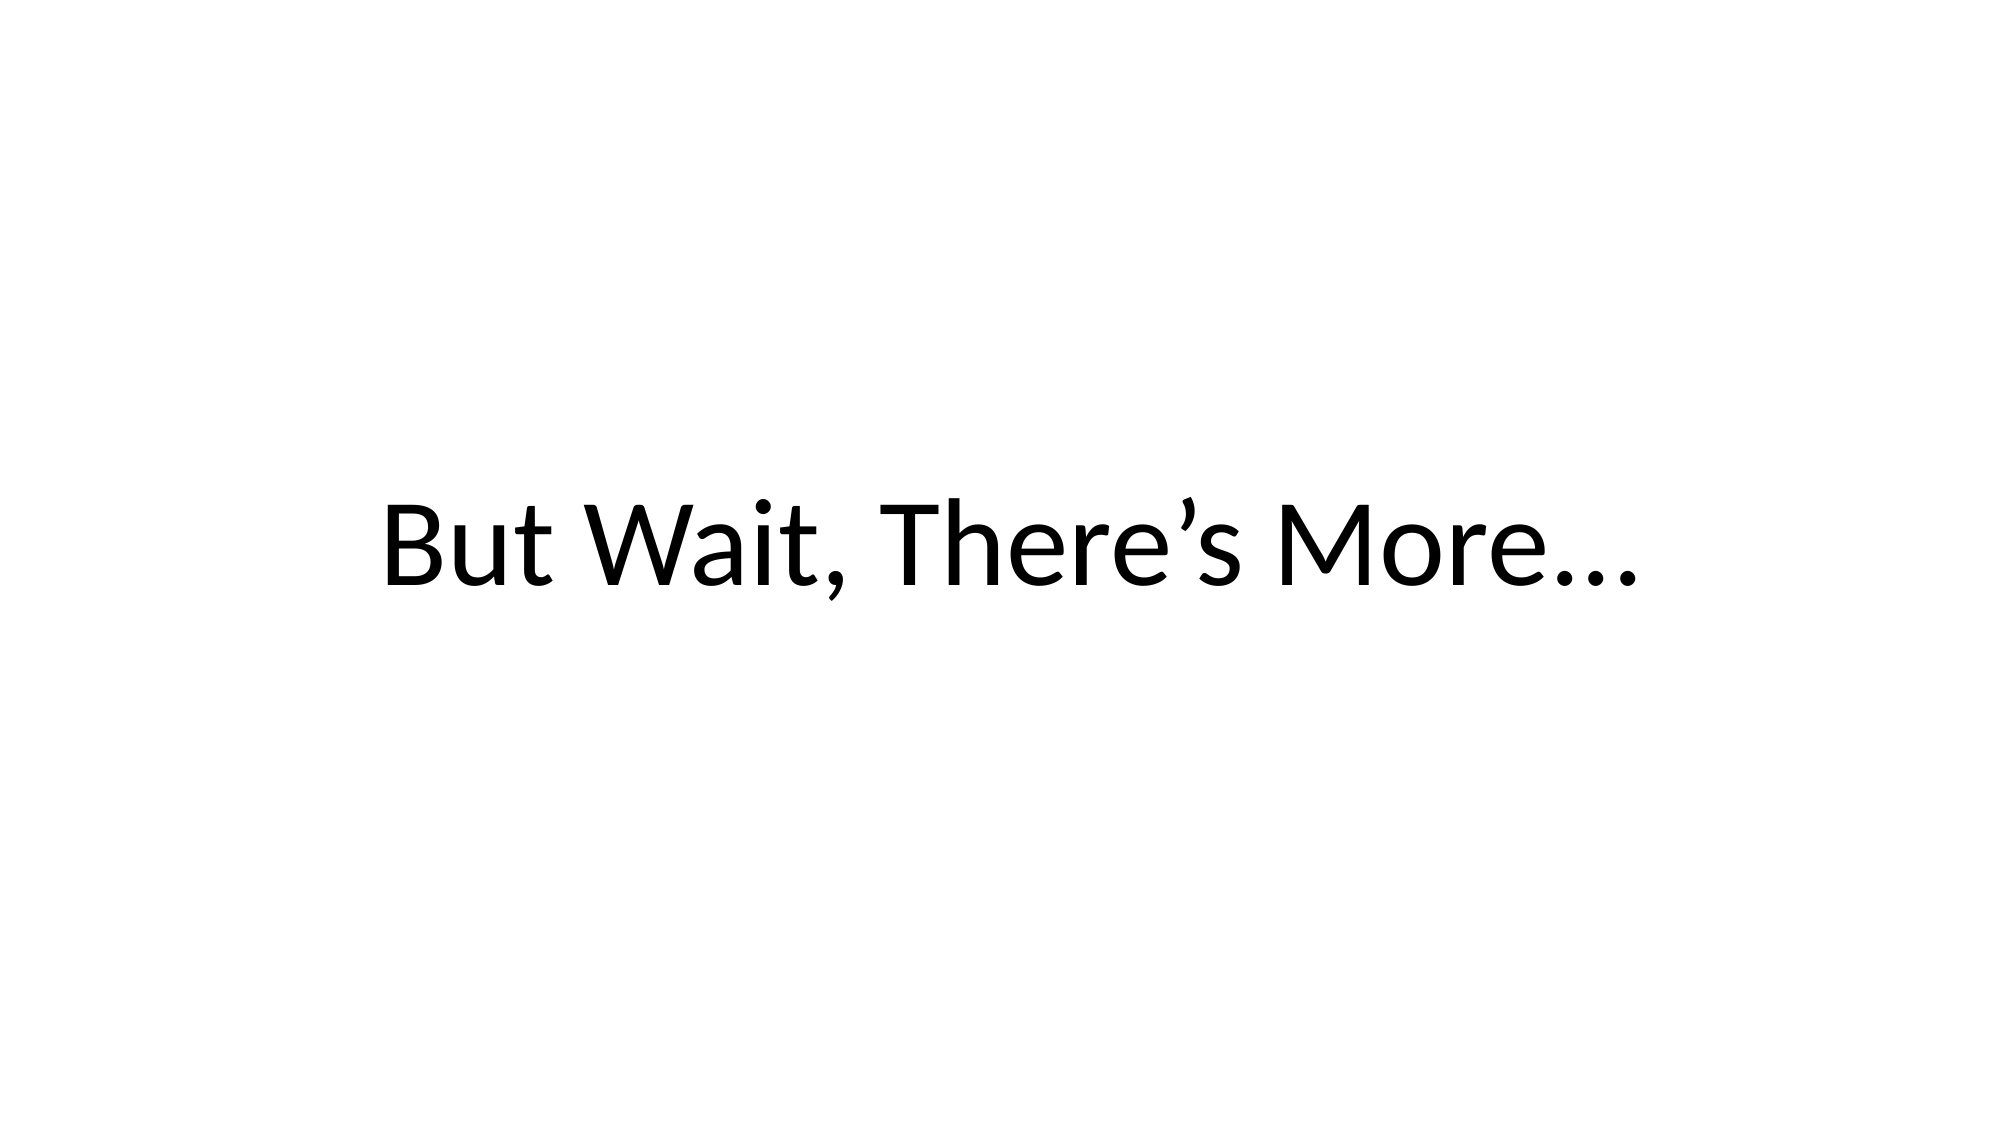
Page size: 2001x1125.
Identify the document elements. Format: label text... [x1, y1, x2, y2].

list But Wait, There’s More... [150, 470, 1876, 971]
